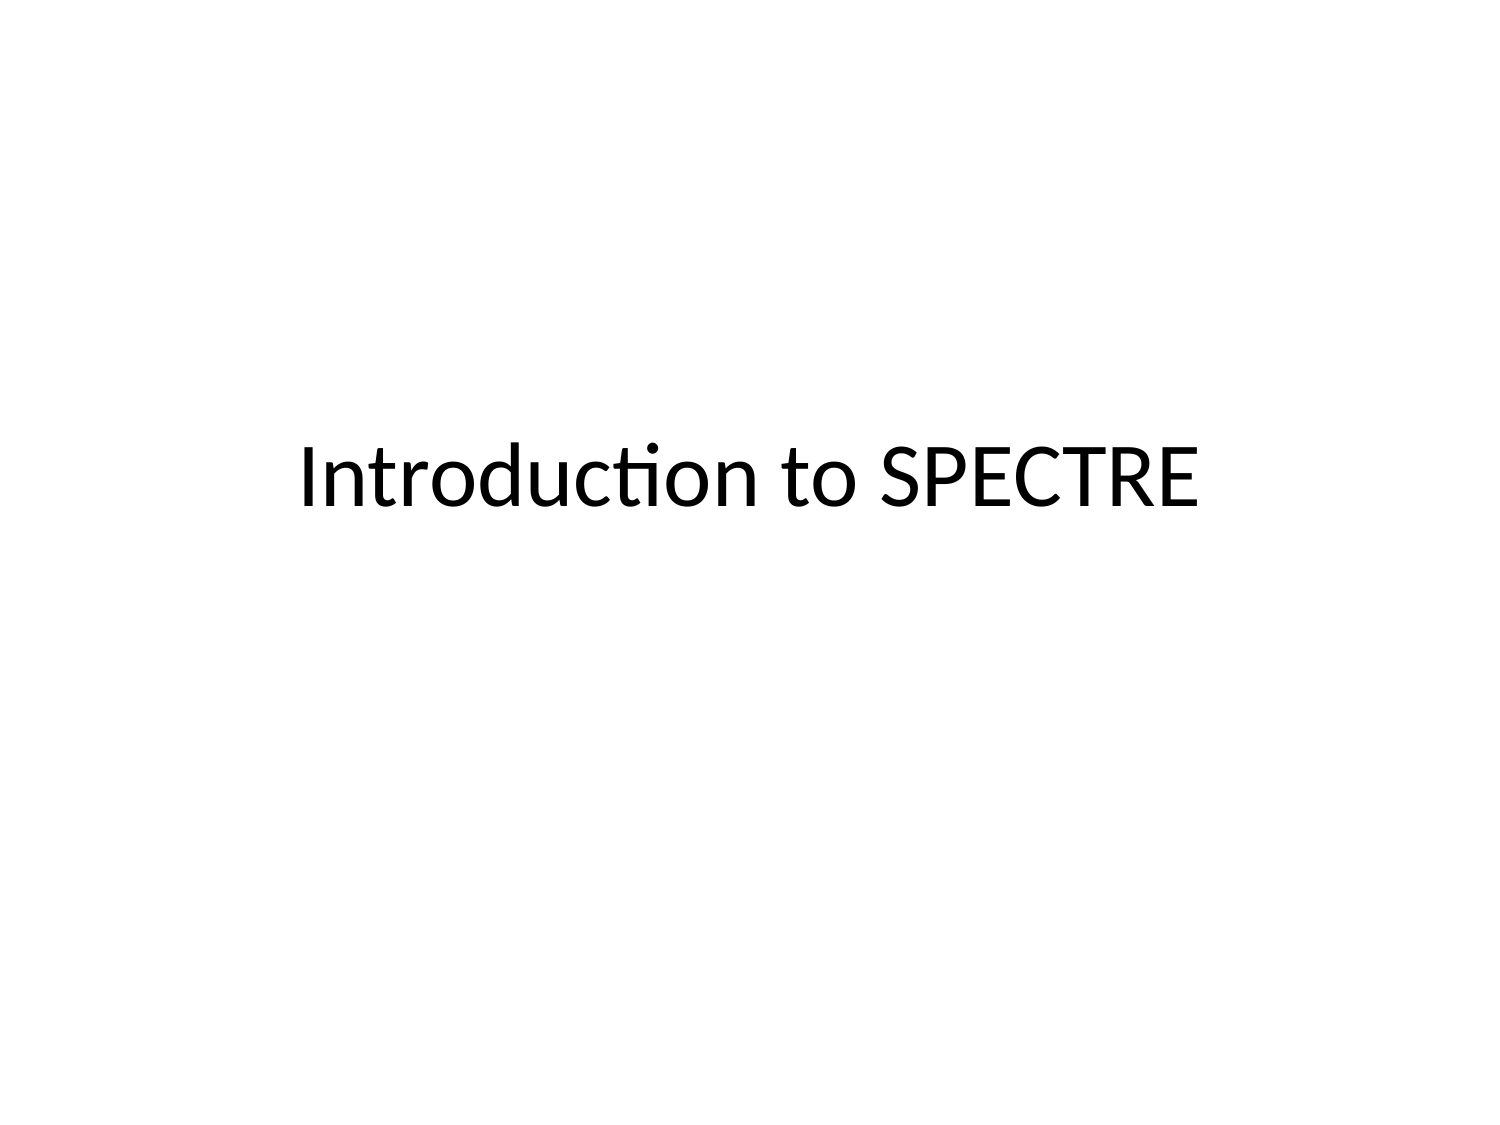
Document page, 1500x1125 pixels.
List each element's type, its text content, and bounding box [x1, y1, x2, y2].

title Introduction to SPECTRE [112, 349, 1388, 591]
